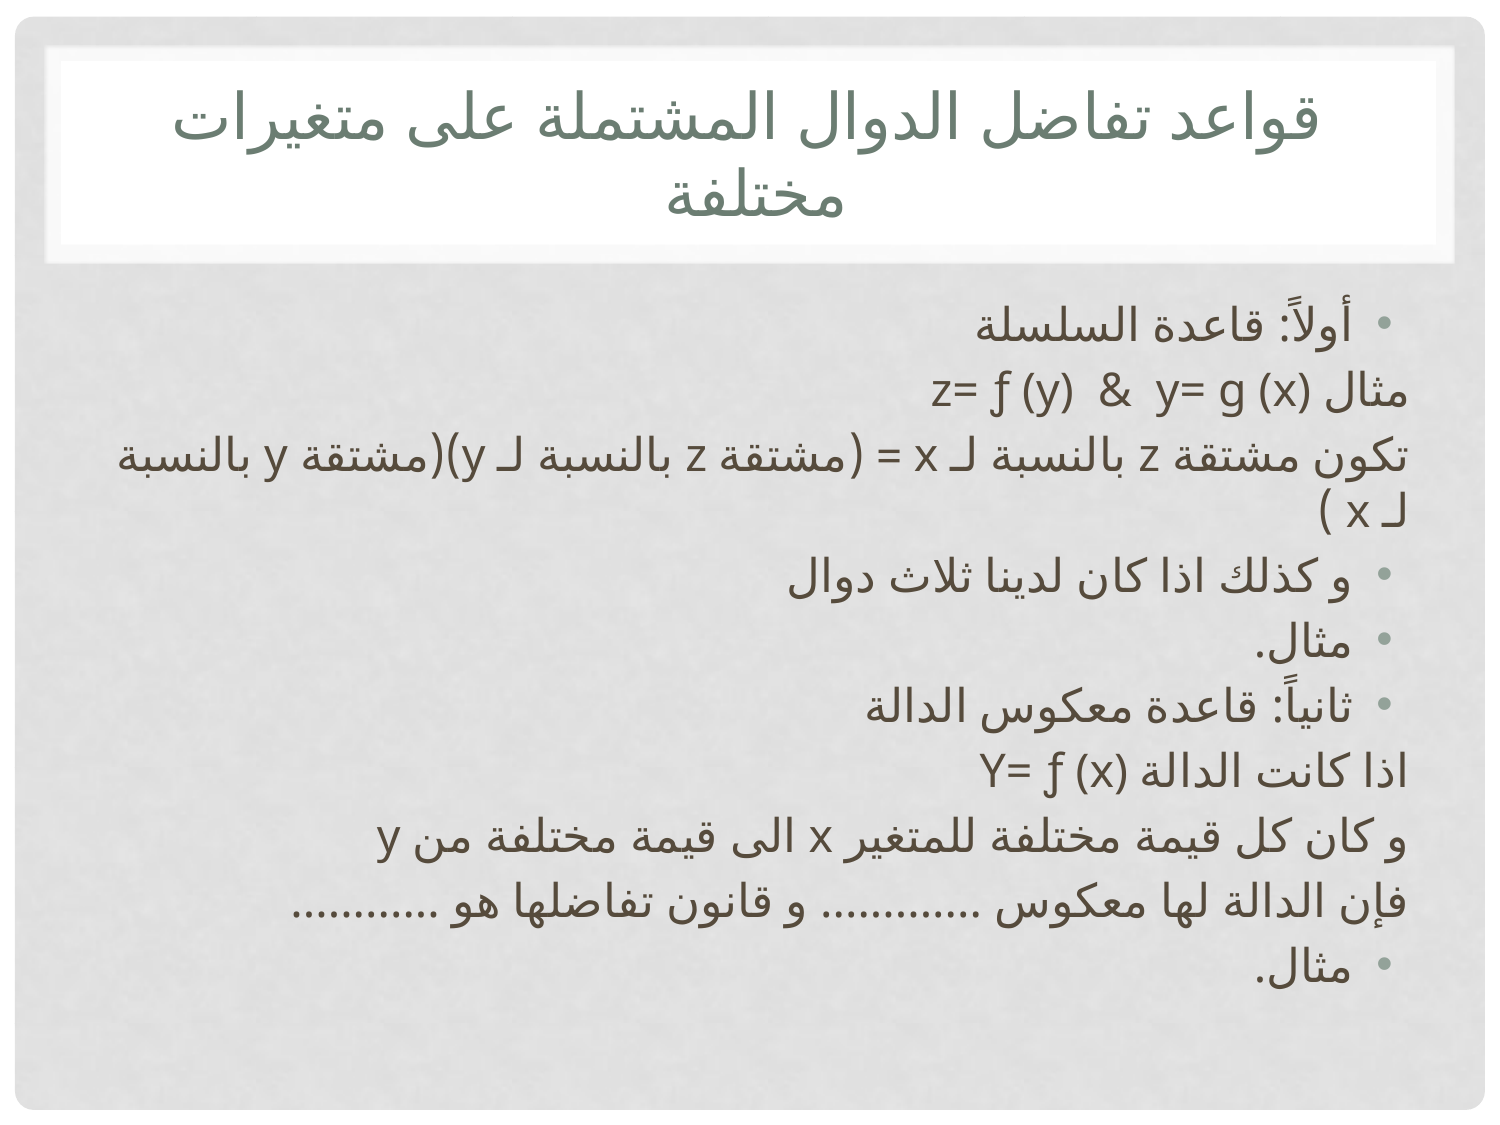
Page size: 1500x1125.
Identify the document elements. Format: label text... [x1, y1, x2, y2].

title قواعد تفاضل الدوال المشتملة على متغيرات مختلفة [69, 66, 1425, 238]
list أولاً: قاعدة السلسلة مثال z= ƒ (y) & y= ɡ (x) تكون مشتقة z بالنسبة لـ x = (مشتقة z بالنسبة لـ y)(مشتقة y بالنسبة لـ x ) و كذلك اذا كان لدينا ثلاث دوال مثال. ثانياً: قاعدة معكوس الدالة اذا كانت الدالة Y= ƒ (x) و كان كل قيمة مختلفة للمتغير x الى قيمة مختلفة من y فإن الدالة لها معكوس ............. و قانون تفاضلها هو ............ مثال. [75, 287, 1425, 1005]
